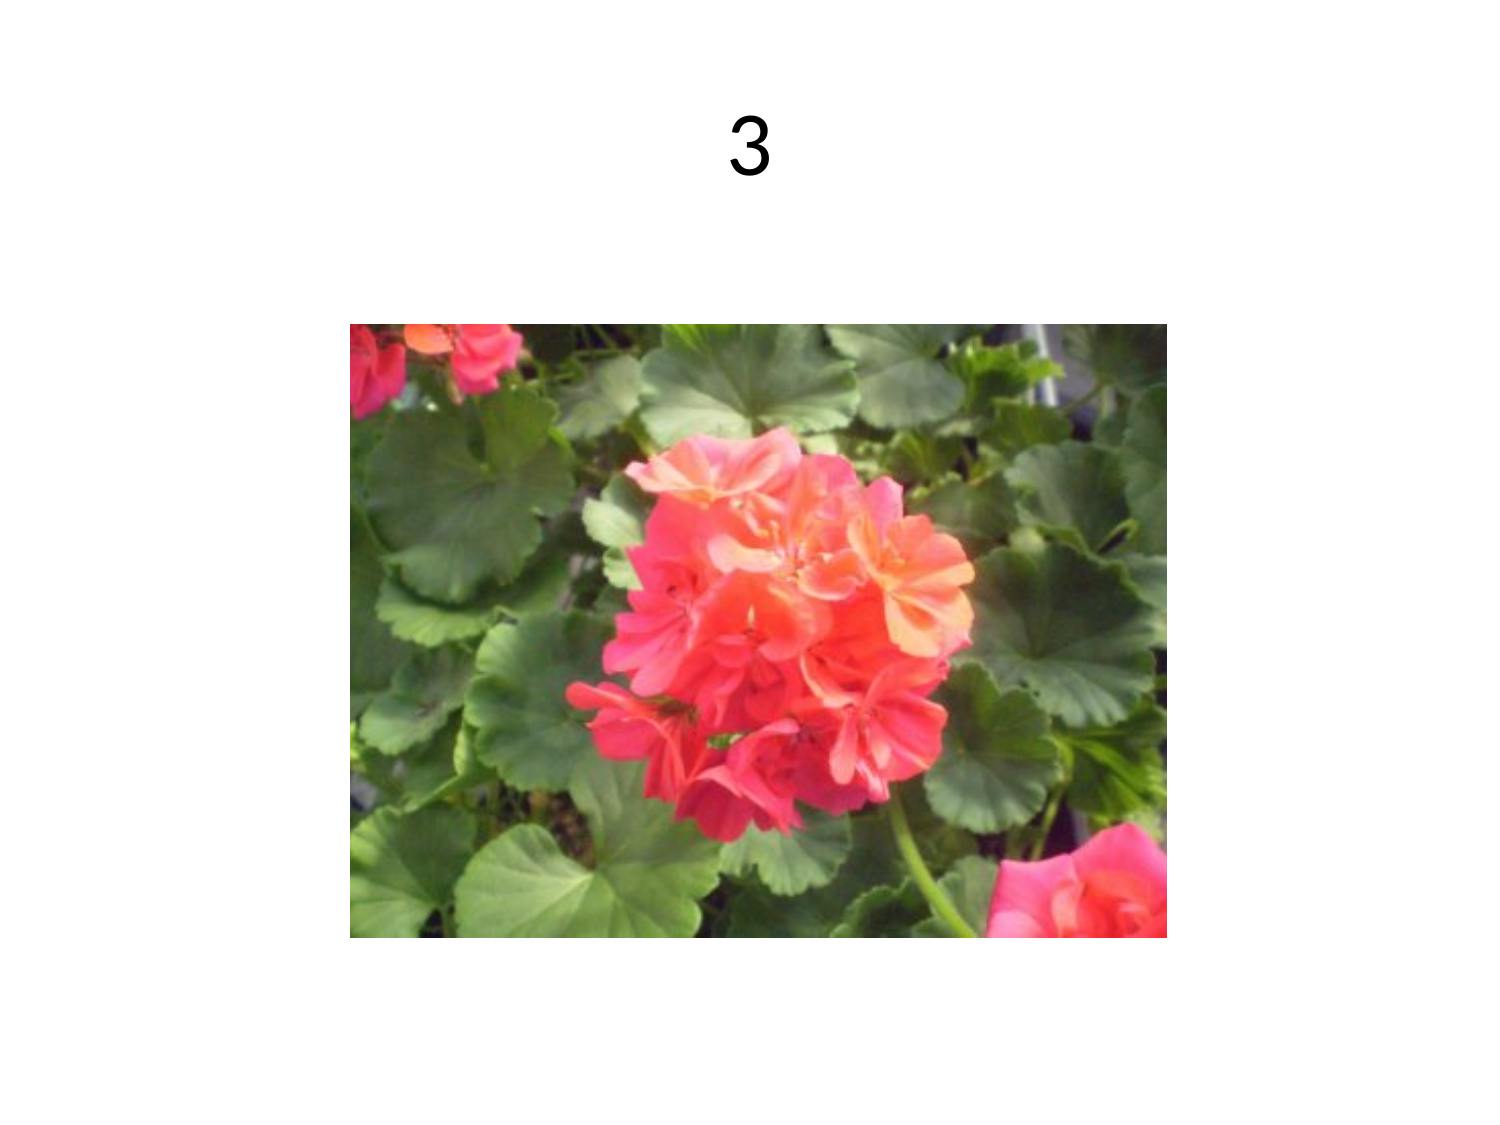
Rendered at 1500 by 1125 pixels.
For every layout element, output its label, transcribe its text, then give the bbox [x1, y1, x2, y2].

title 3 [75, 45, 1425, 233]
picture [349, 324, 1167, 938]
